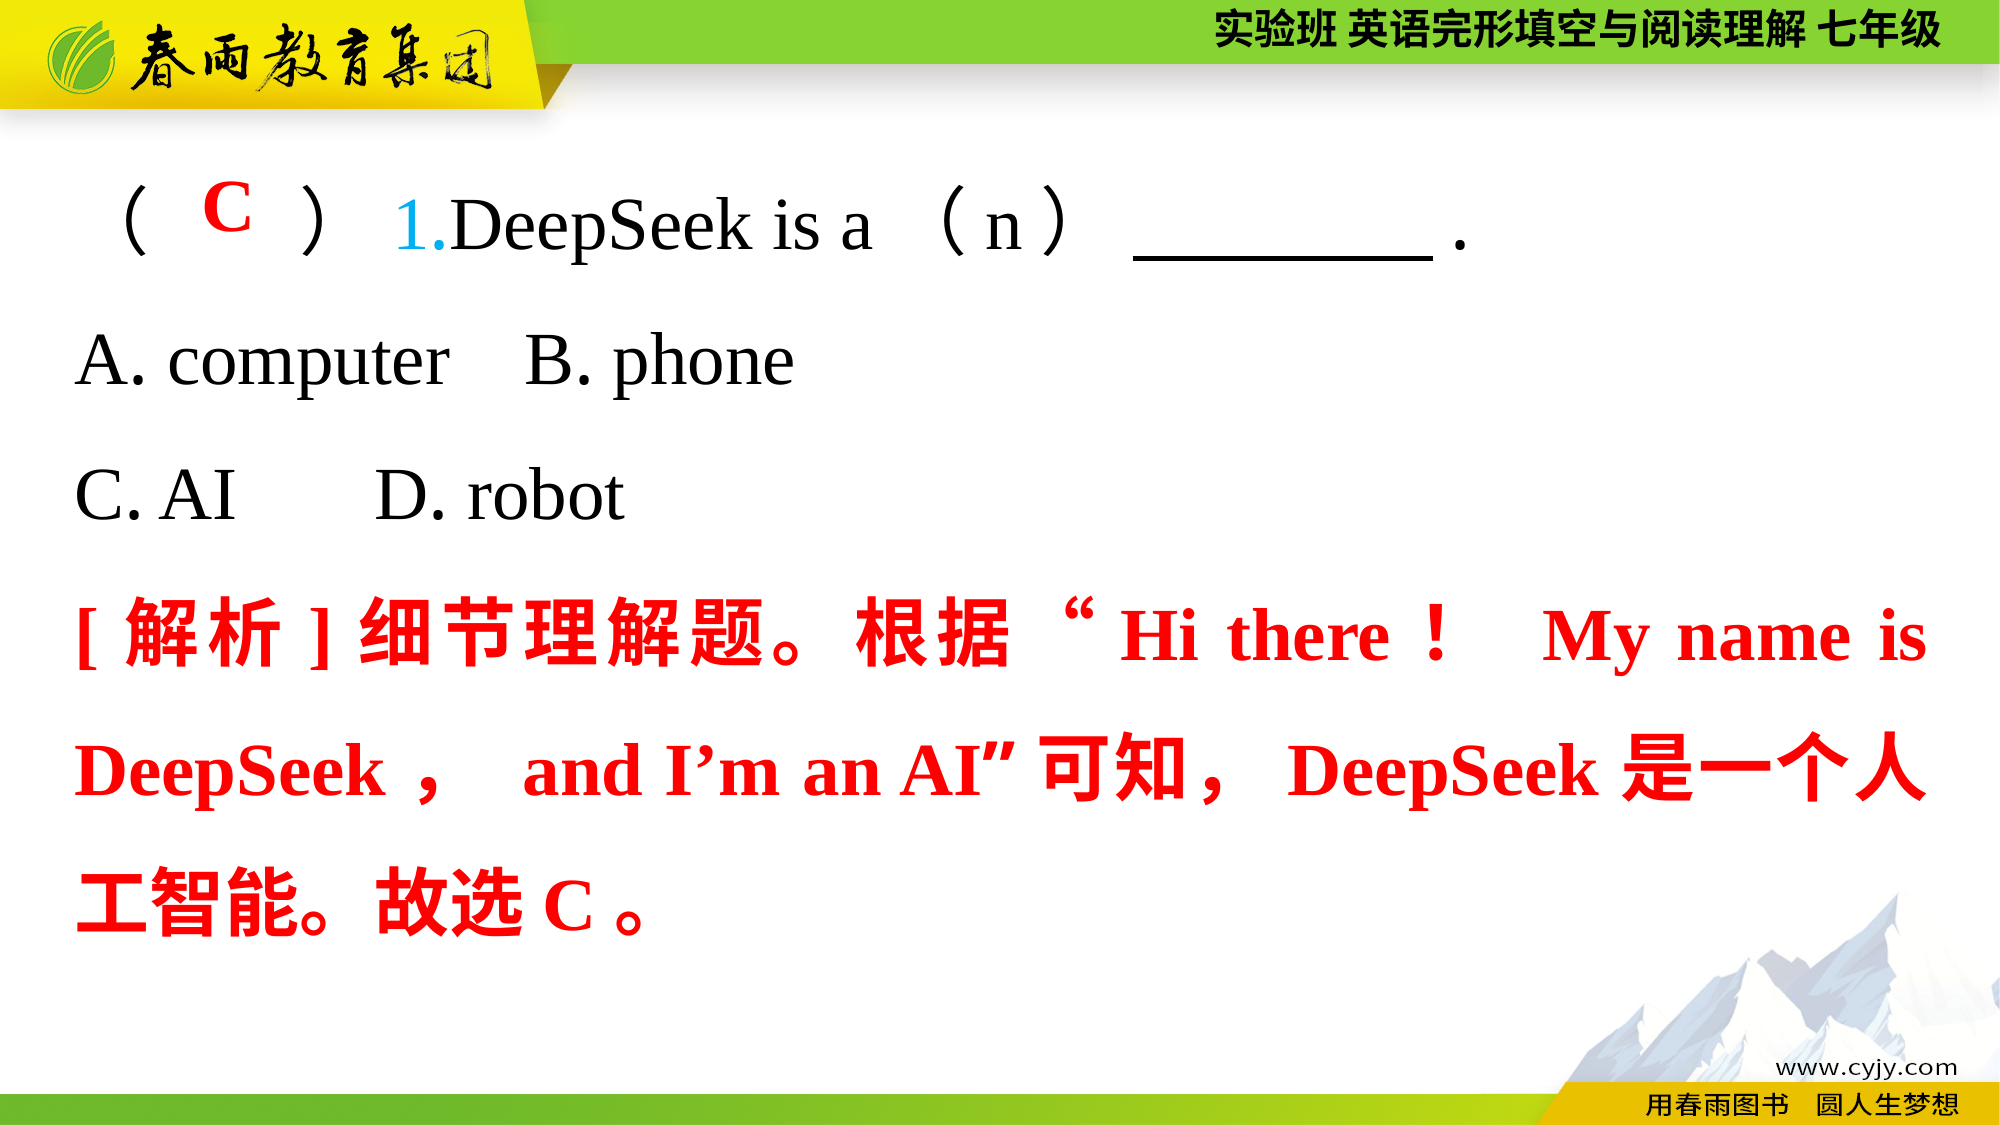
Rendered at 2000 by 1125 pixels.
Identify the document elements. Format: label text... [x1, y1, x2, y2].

text_box [解析]细节理解题。根据“Hi there！ My name is DeepSeek， and I’m an AI”可知，DeepSeek是一个人工智能。故选C。 [59, 532, 1944, 953]
picture [0, 0, 2000, 1125]
list （ ）1.DeepSeek is a（n） . A. computer B. phone C. AI D. robot [59, 122, 1944, 530]
